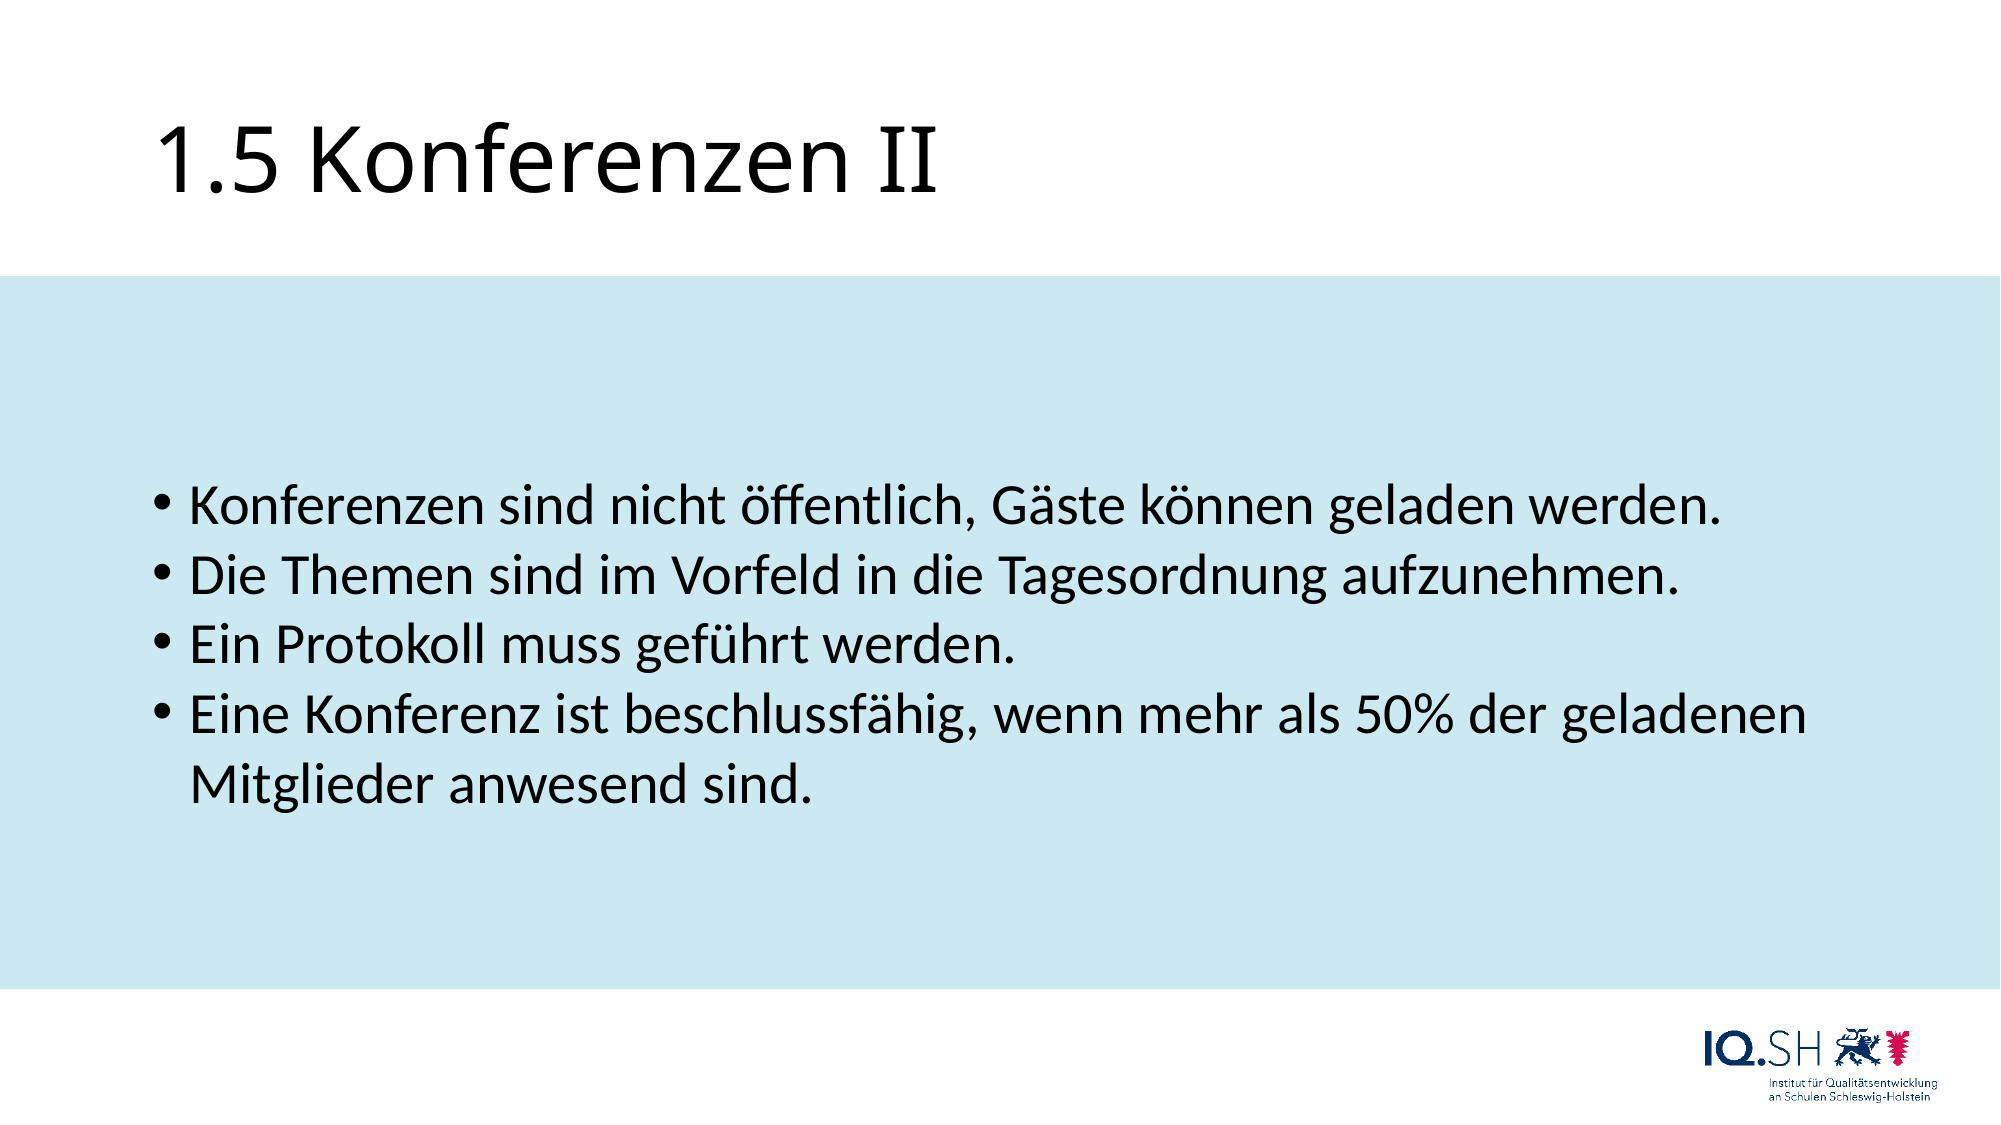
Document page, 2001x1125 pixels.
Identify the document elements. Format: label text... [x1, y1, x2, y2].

picture [1705, 1028, 1937, 1103]
list Konferenzen sind nicht öffentlich, Gäste können geladen werden. Die Themen sind im Vorfeld in die Tagesordnung aufzunehmen. Ein Protokoll muss geführt werden. Eine Konferenz ist beschlussfähig, wenn mehr als 50% der geladenen Mitglieder anwesend sind. [137, 299, 1863, 982]
title 1.5 Konferenzen II [137, 53, 1863, 272]
